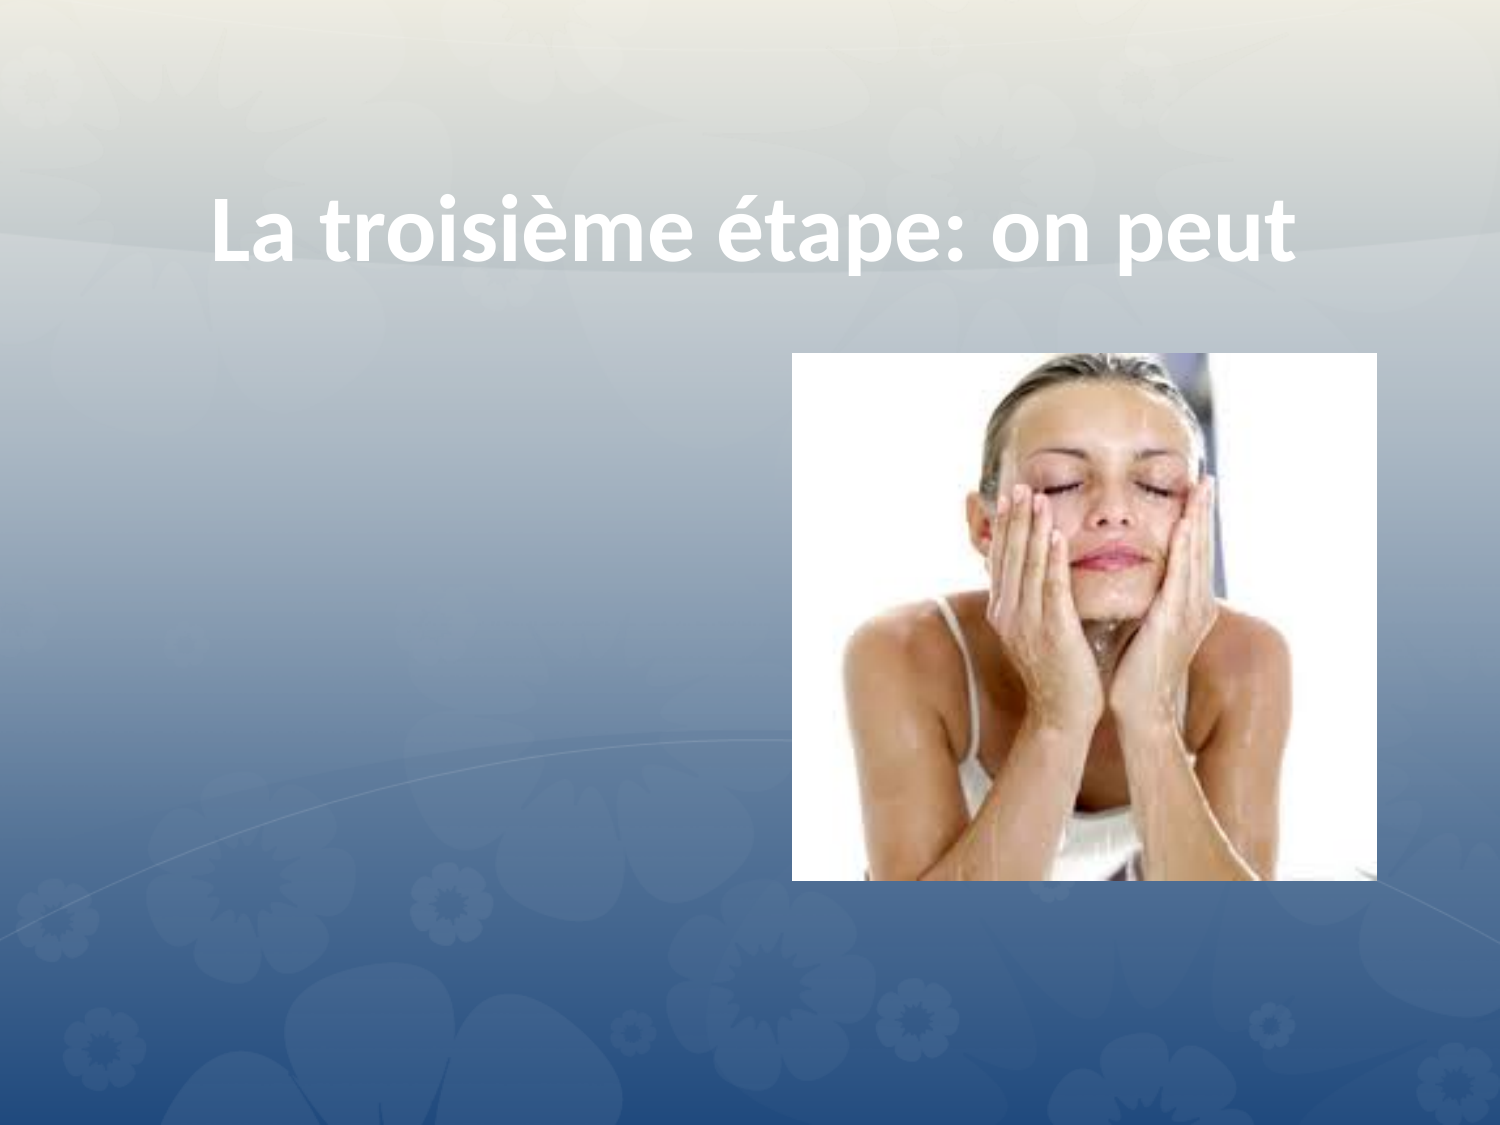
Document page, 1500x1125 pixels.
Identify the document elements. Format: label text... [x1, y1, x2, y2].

picture [0, 0, 1500, 1125]
title La troisième étape: on peut [132, 88, 1377, 291]
